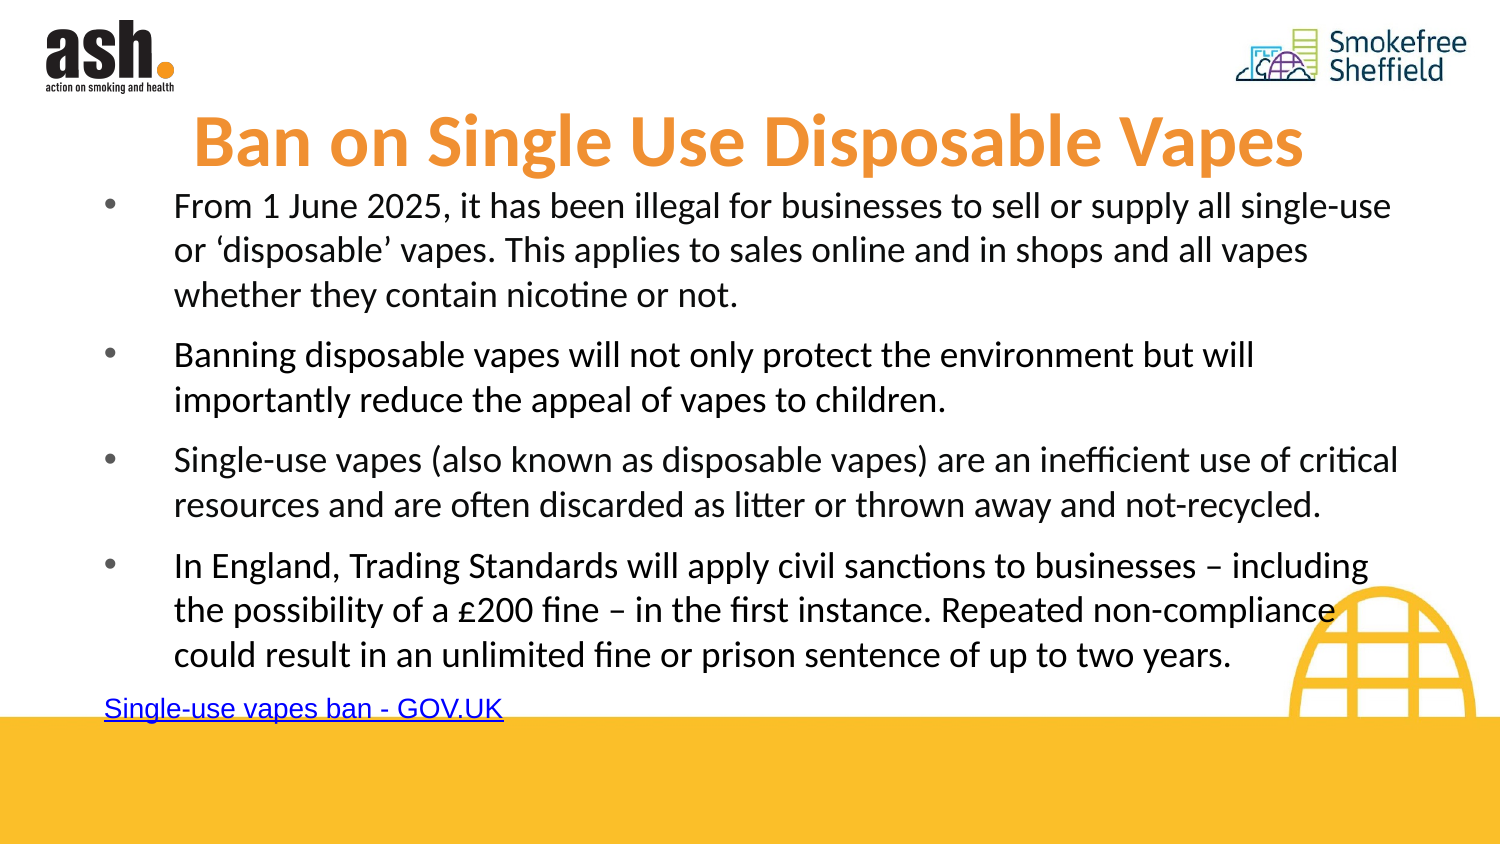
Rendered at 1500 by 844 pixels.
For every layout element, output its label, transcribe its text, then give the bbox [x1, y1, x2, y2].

picture [0, 0, 1500, 844]
list From 1 June 2025, it has been illegal for businesses to sell or supply all single-use or ‘disposable’ vapes. This applies to sales online and in shops and all vapes whether they contain nicotine or not. Banning disposable vapes will not only protect the environment but will importantly reduce the appeal of vapes to children. Single-use vapes (also known as disposable vapes) are an inefficient use of critical resources and are often discarded as litter or thrown away and not-recycled. In England, Trading Standards will apply civil sanctions to businesses – including the possibility of a £200 fine – in the first instance. Repeated non-compliance could result in an unlimited fine or prison sentence of up to two years. Single-use vapes ban - GOV.UK [75, 173, 1425, 797]
title Ban on Single Use Disposable Vapes [75, 66, 1425, 173]
